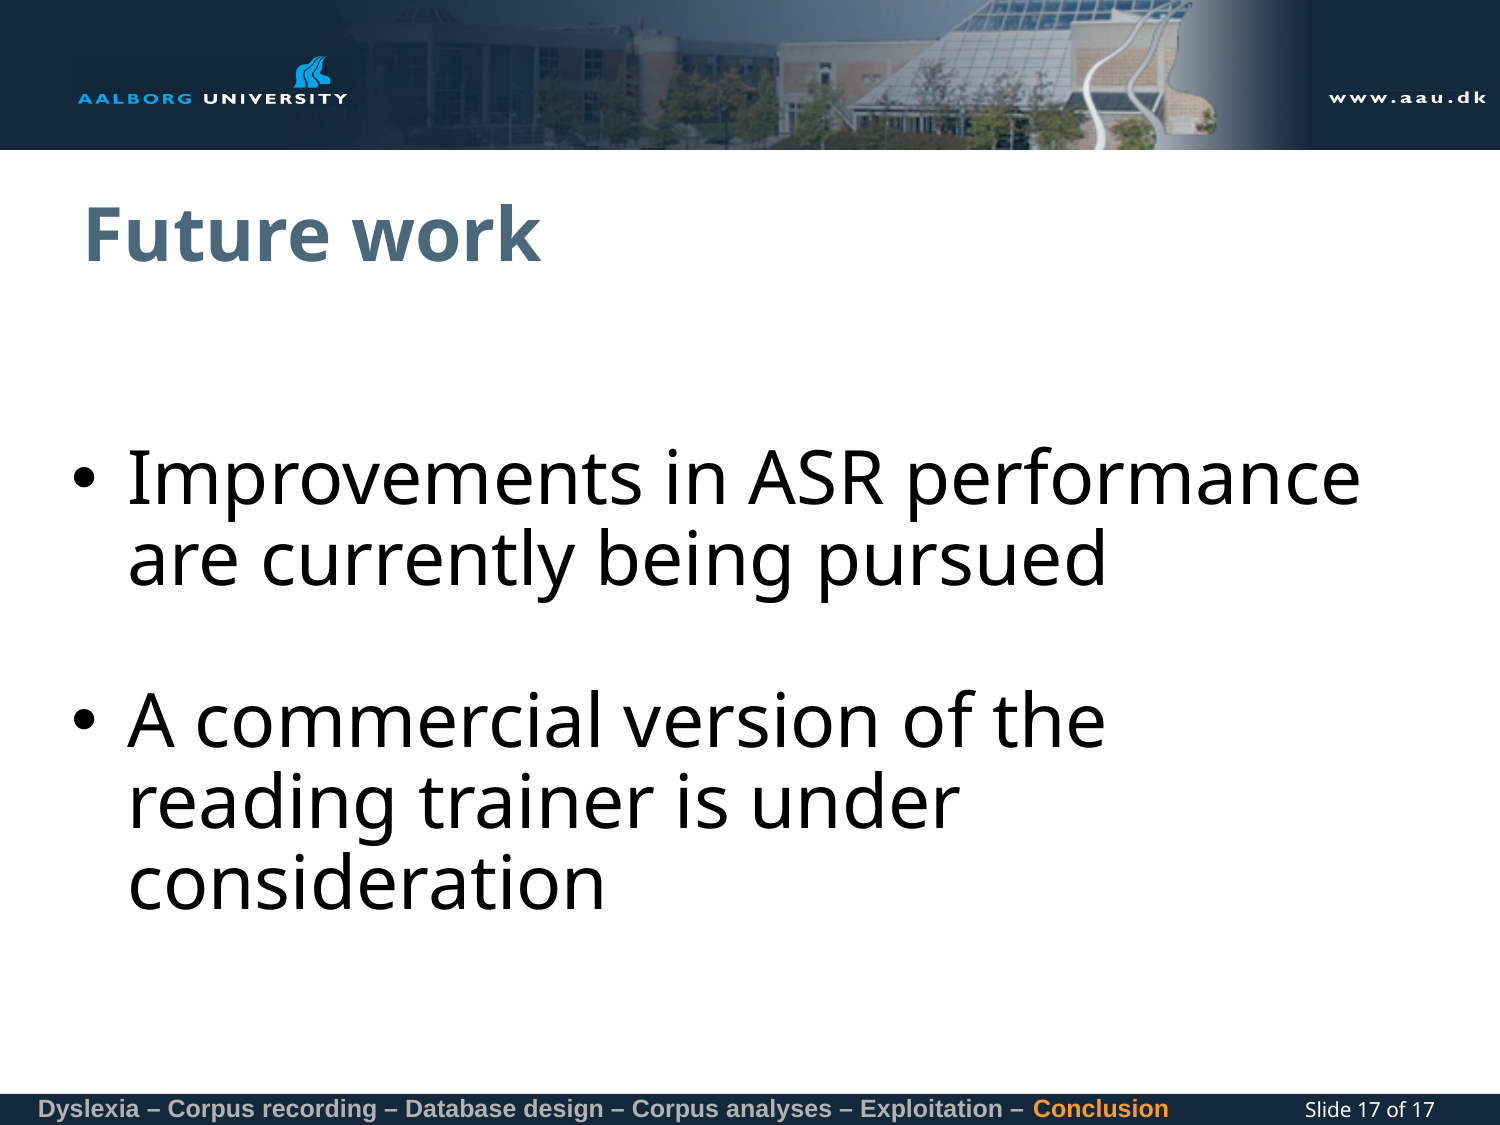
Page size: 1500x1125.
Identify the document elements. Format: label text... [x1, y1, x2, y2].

list Improvements in ASR performance are currently being pursued A commercial version of the reading trainer is under consideration [64, 349, 1412, 1001]
slide_number Slide 17 of 17 [1185, 1089, 1451, 1125]
text_box Dyslexia – Corpus recording – Database design – Corpus analyses – Exploitation – Conclusion [23, 1084, 1185, 1125]
picture [0, 0, 1500, 150]
title Future work [76, 174, 1426, 288]
